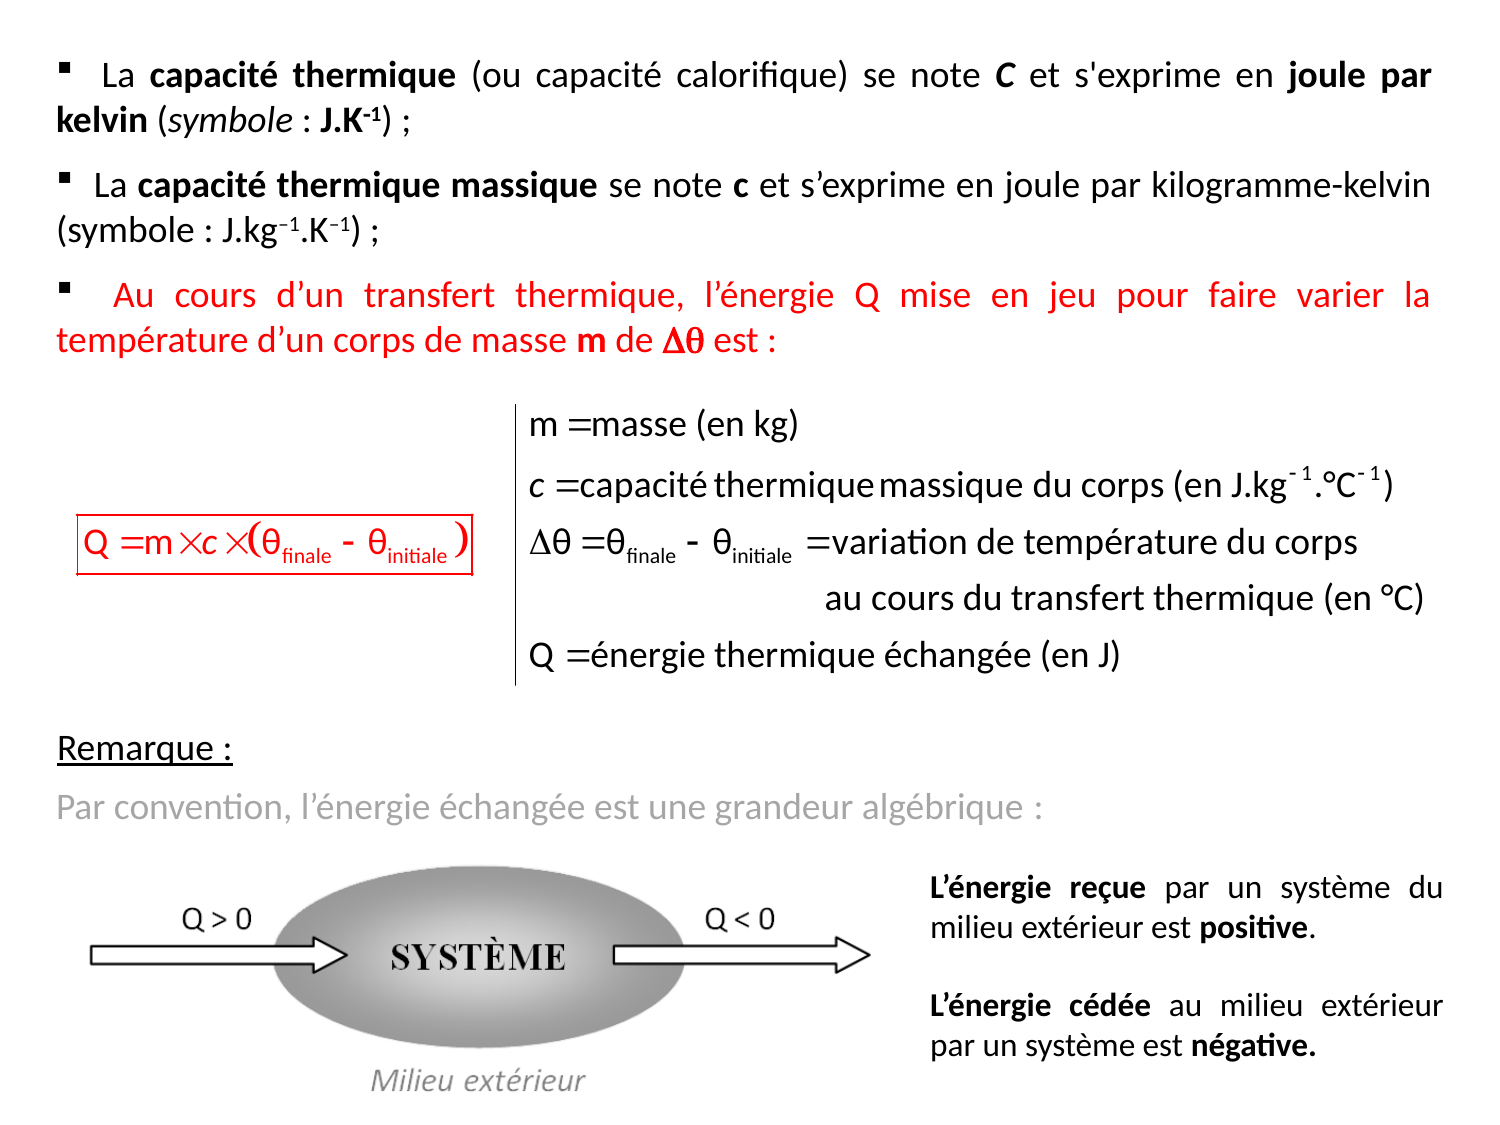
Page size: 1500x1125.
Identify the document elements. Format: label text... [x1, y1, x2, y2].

text_box L’énergie reçue par un système du milieu extérieur est positive. [915, 857, 1459, 953]
text_box La capacité thermique (ou capacité calorifique) se note C et s'exprime en joule par kelvin (symbole : J.K1) ; La capacité thermique massique se note c et s’exprime en joule par kilogramme-kelvin (symbole : J.kg–1.K–1) ; Au cours d’un transfert thermique, l’énergie Q mise en jeu pour faire varier la température d’un corps de masse m de  est : [41, 42, 1447, 368]
picture [76, 857, 877, 1107]
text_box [70, 396, 1430, 693]
text_box L’énergie cédée au milieu extérieur par un système est négative. [915, 975, 1459, 1071]
text_box Remarque : [42, 715, 248, 775]
text_box Par convention, l’énergie échangée est une grandeur algébrique : [41, 775, 1072, 835]
